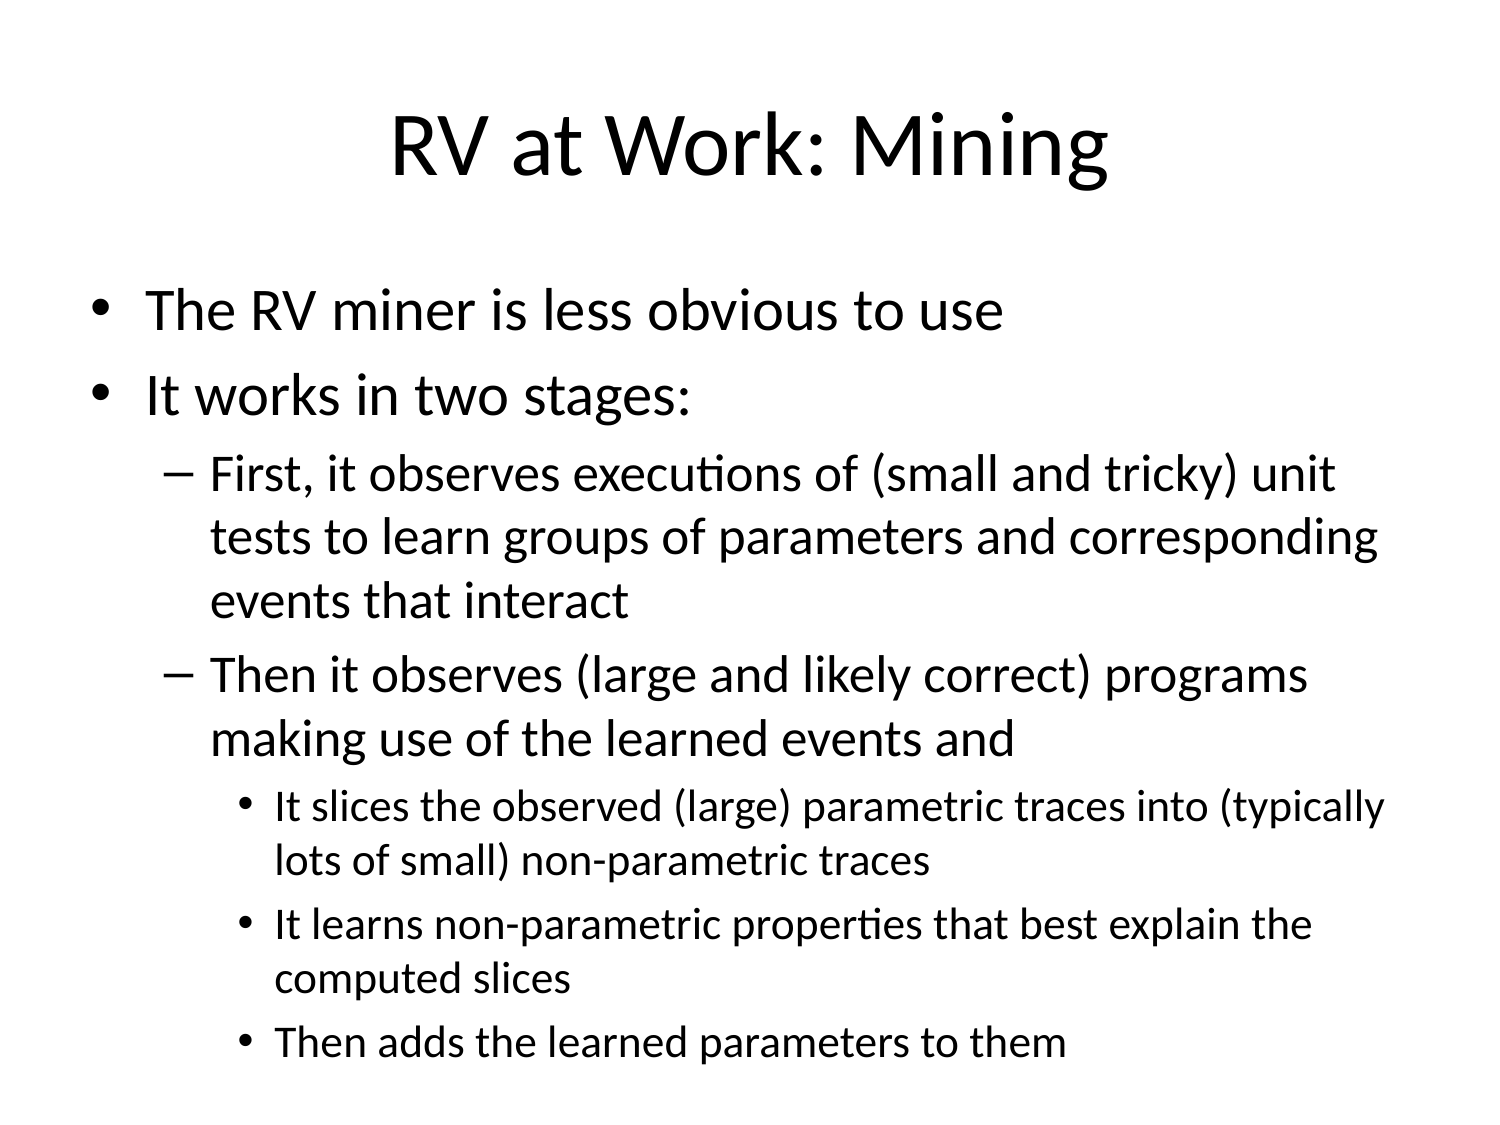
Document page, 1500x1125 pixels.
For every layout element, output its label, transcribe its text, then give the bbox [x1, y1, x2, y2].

list The RV miner is less obvious to use It works in two stages: First, it observes executions of (small and tricky) unit tests to learn groups of parameters and corresponding events that interact Then it observes (large and likely correct) programs making use of the learned events and It slices the observed (large) parametric traces into (typically lots of small) non-parametric traces It learns non-parametric properties that best explain the computed slices Then adds the learned parameters to them [75, 262, 1425, 1075]
title RV at Work: Mining [75, 45, 1425, 233]
